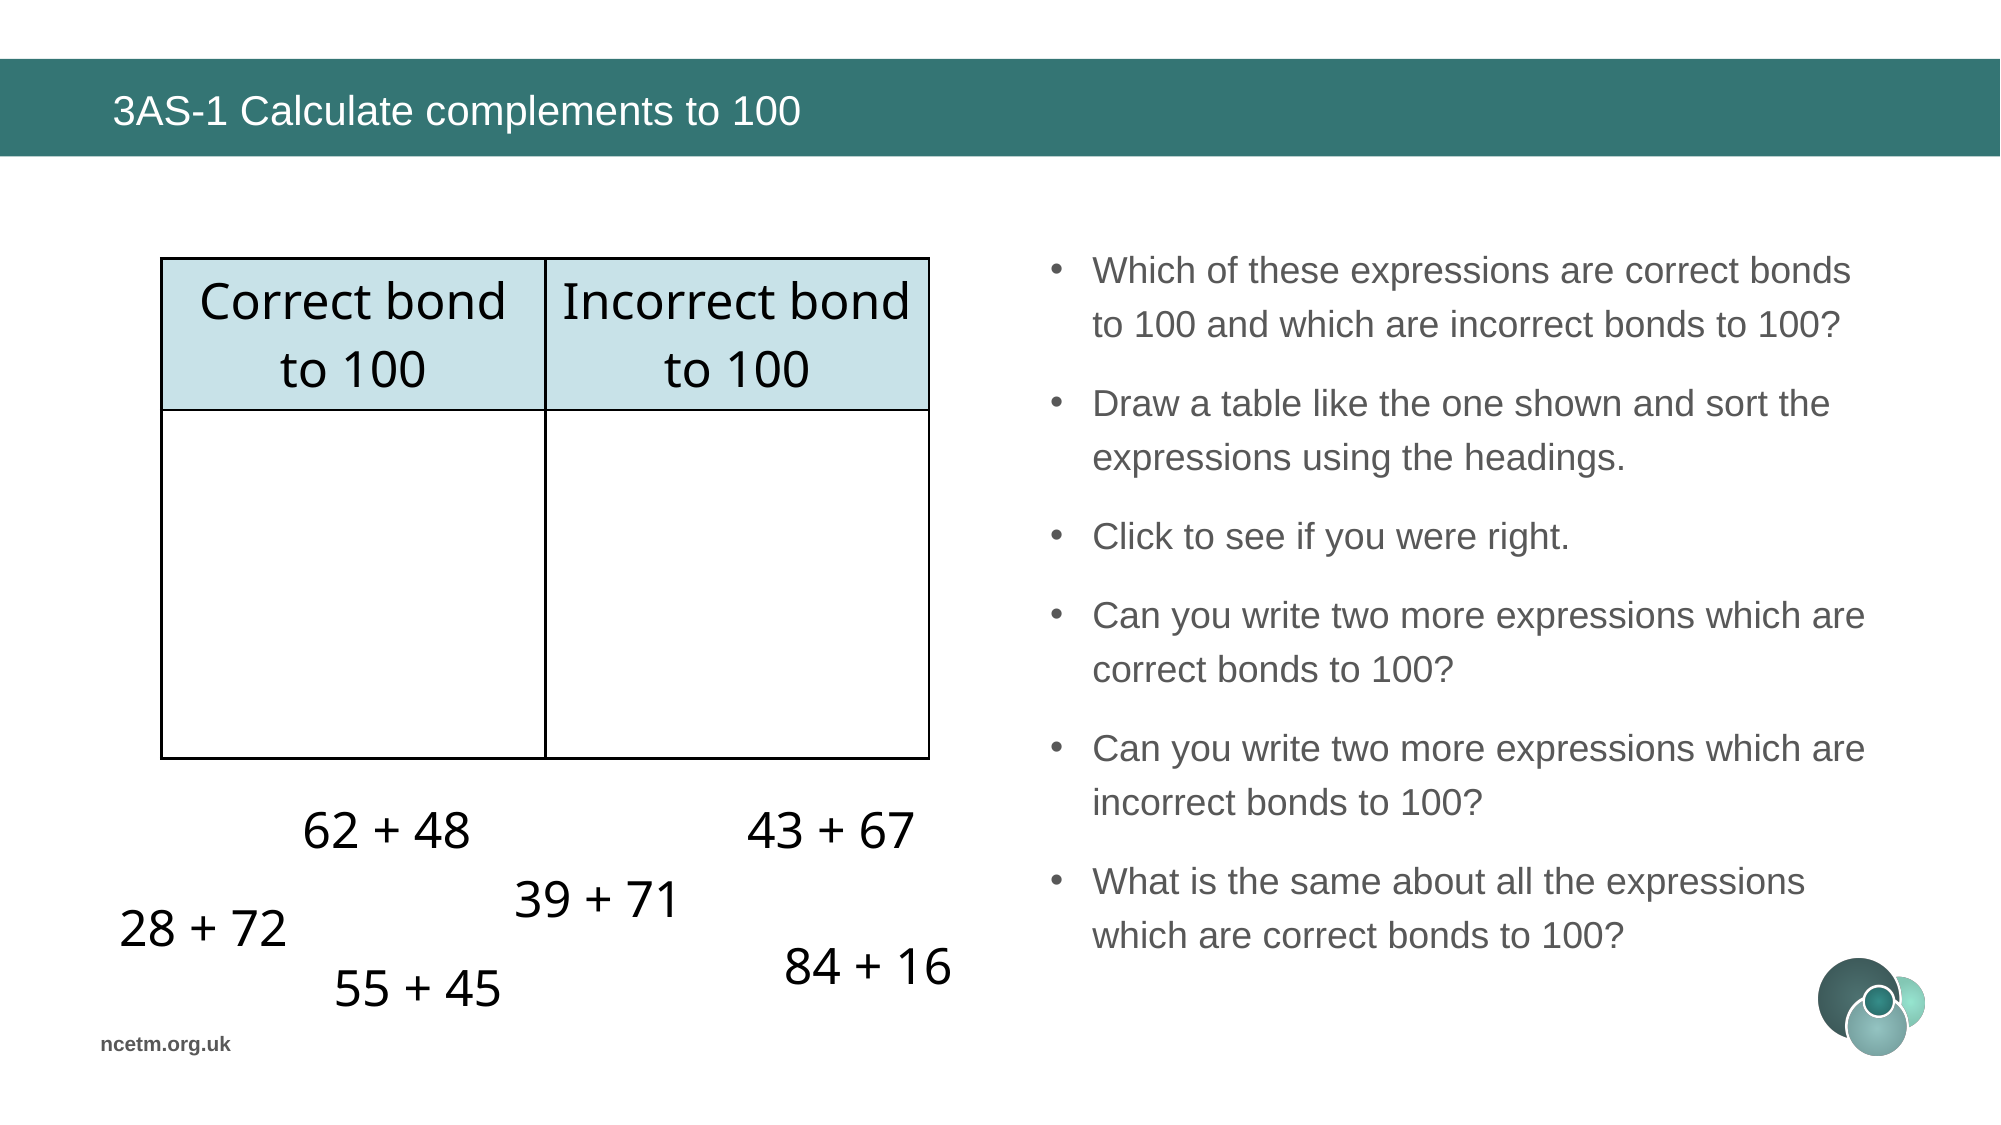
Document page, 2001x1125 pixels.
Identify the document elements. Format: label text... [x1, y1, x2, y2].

text_box 43 + 67 [732, 790, 931, 866]
text_box 62 + 48 [287, 790, 486, 866]
text_box 84 + 16 [768, 926, 968, 1002]
table_header Correct bond to 100 [163, 260, 544, 409]
table_cell [163, 411, 544, 757]
text_box 28 + 72 [104, 888, 303, 964]
title 3AS-1 Calculate complements to 100 [97, 76, 1945, 147]
text_box 39 + 71 [499, 859, 698, 935]
table_cell [547, 411, 928, 757]
text_box 55 + 45 [318, 948, 517, 1024]
picture [1818, 958, 1925, 1056]
table_header Incorrect bond to 100 [547, 260, 928, 409]
text_box Which of these expressions are correct bonds to 100 and which are incorrect bonds to 100? Draw a table like the one shown and sort the expressions using the headings. Click to see if you were right. Can you write two more expressions which are correct bonds to 100? Can you write two more expressions which are incorrect bonds to 100? What is the same about all the expressions which are correct bonds to 100? [1035, 229, 1886, 537]
